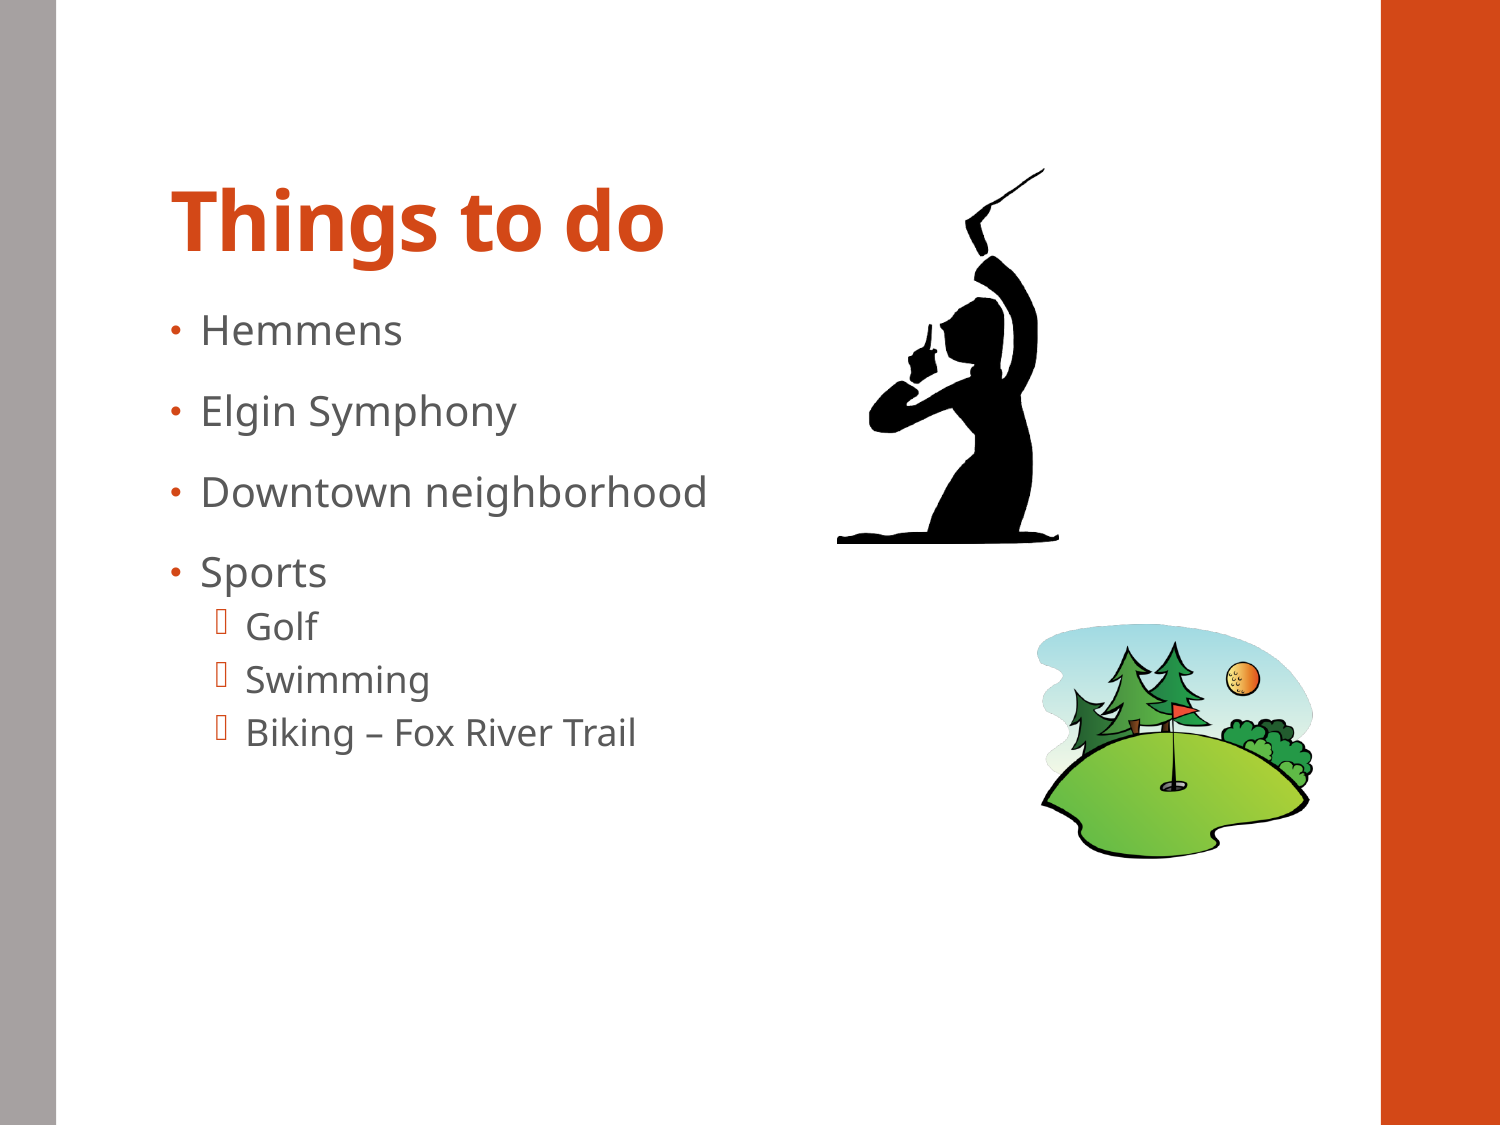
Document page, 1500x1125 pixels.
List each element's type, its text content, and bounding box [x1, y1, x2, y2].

title Things to do [155, 60, 1348, 278]
list Hemmens Elgin Symphony Downtown neighborhood Sports Golf Swimming Biking – Fox River Trail [155, 299, 1213, 1014]
picture [837, 168, 1059, 544]
picture [1037, 624, 1313, 860]
